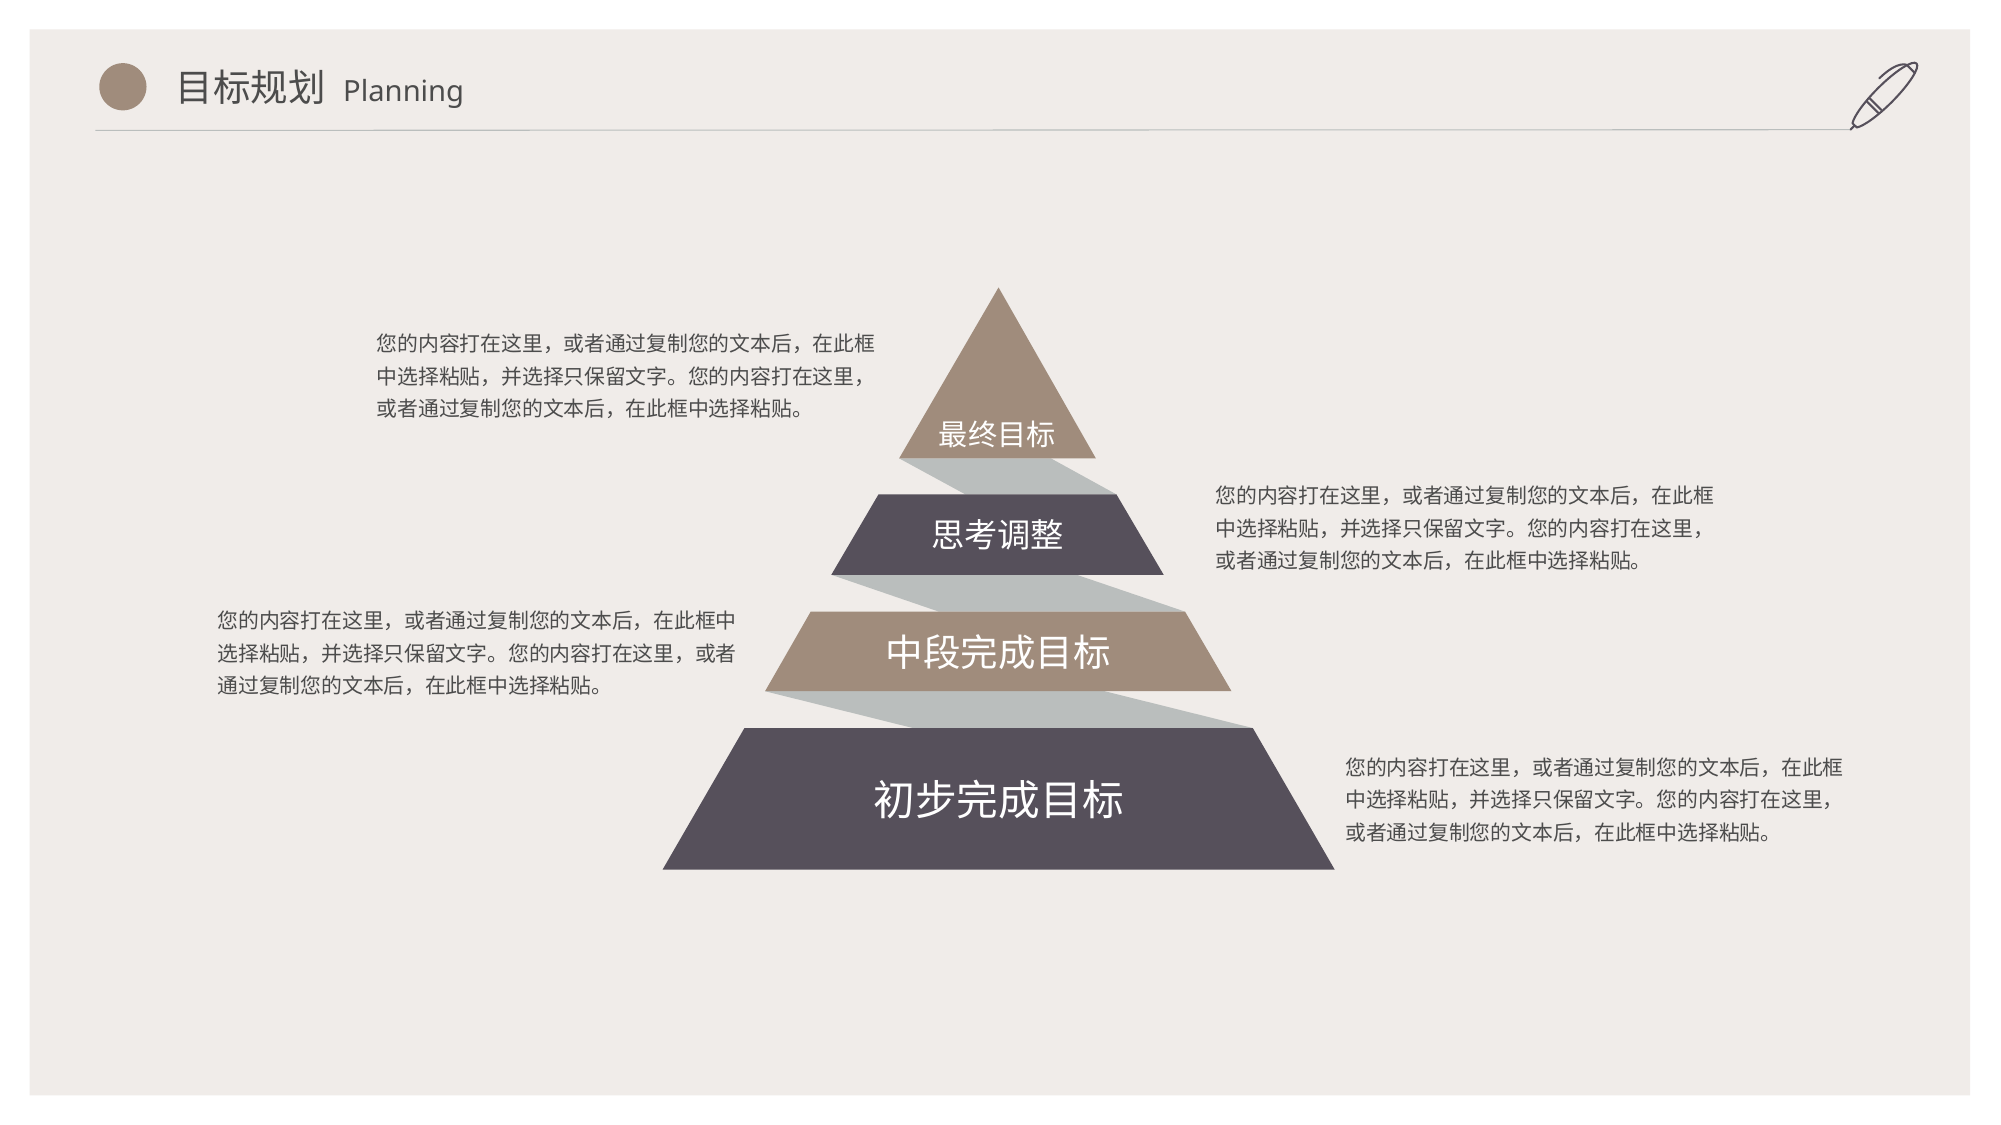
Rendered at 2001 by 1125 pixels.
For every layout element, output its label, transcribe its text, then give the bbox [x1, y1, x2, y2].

text_box 最终目标 [897, 285, 1098, 460]
text_box [98, 62, 148, 112]
text_box [1851, 62, 1918, 130]
text_box 思考调整 [829, 493, 1166, 576]
text_box [834, 576, 1181, 610]
text_box [902, 460, 1114, 493]
text_box 您的内容打在这里，或者通过复制您的文本后，在此框中选择粘贴，并选择只保留文字。您的内容打在这里，或者通过复制您的文本后，在此框中选择粘贴。 [362, 316, 906, 429]
text_box 初步完成目标 [660, 727, 1337, 871]
text_box [772, 693, 1249, 727]
text_box 目标规划 Planning [160, 56, 480, 117]
text_box 您的内容打在这里，或者通过复制您的文本后，在此框中选择粘贴，并选择只保留文字。您的内容打在这里，或者通过复制您的文本后，在此框中选择粘贴。 [202, 593, 752, 706]
text_box 中段完成目标 [763, 610, 1234, 693]
text_box 您的内容打在这里，或者通过复制您的文本后，在此框中选择粘贴，并选择只保留文字。您的内容打在这里，或者通过复制您的文本后，在此框中选择粘贴。 [1200, 467, 1743, 580]
text_box 您的内容打在这里，或者通过复制您的文本后，在此框中选择粘贴，并选择只保留文字。您的内容打在这里，或者通过复制您的文本后，在此框中选择粘贴。 [1330, 739, 1862, 852]
